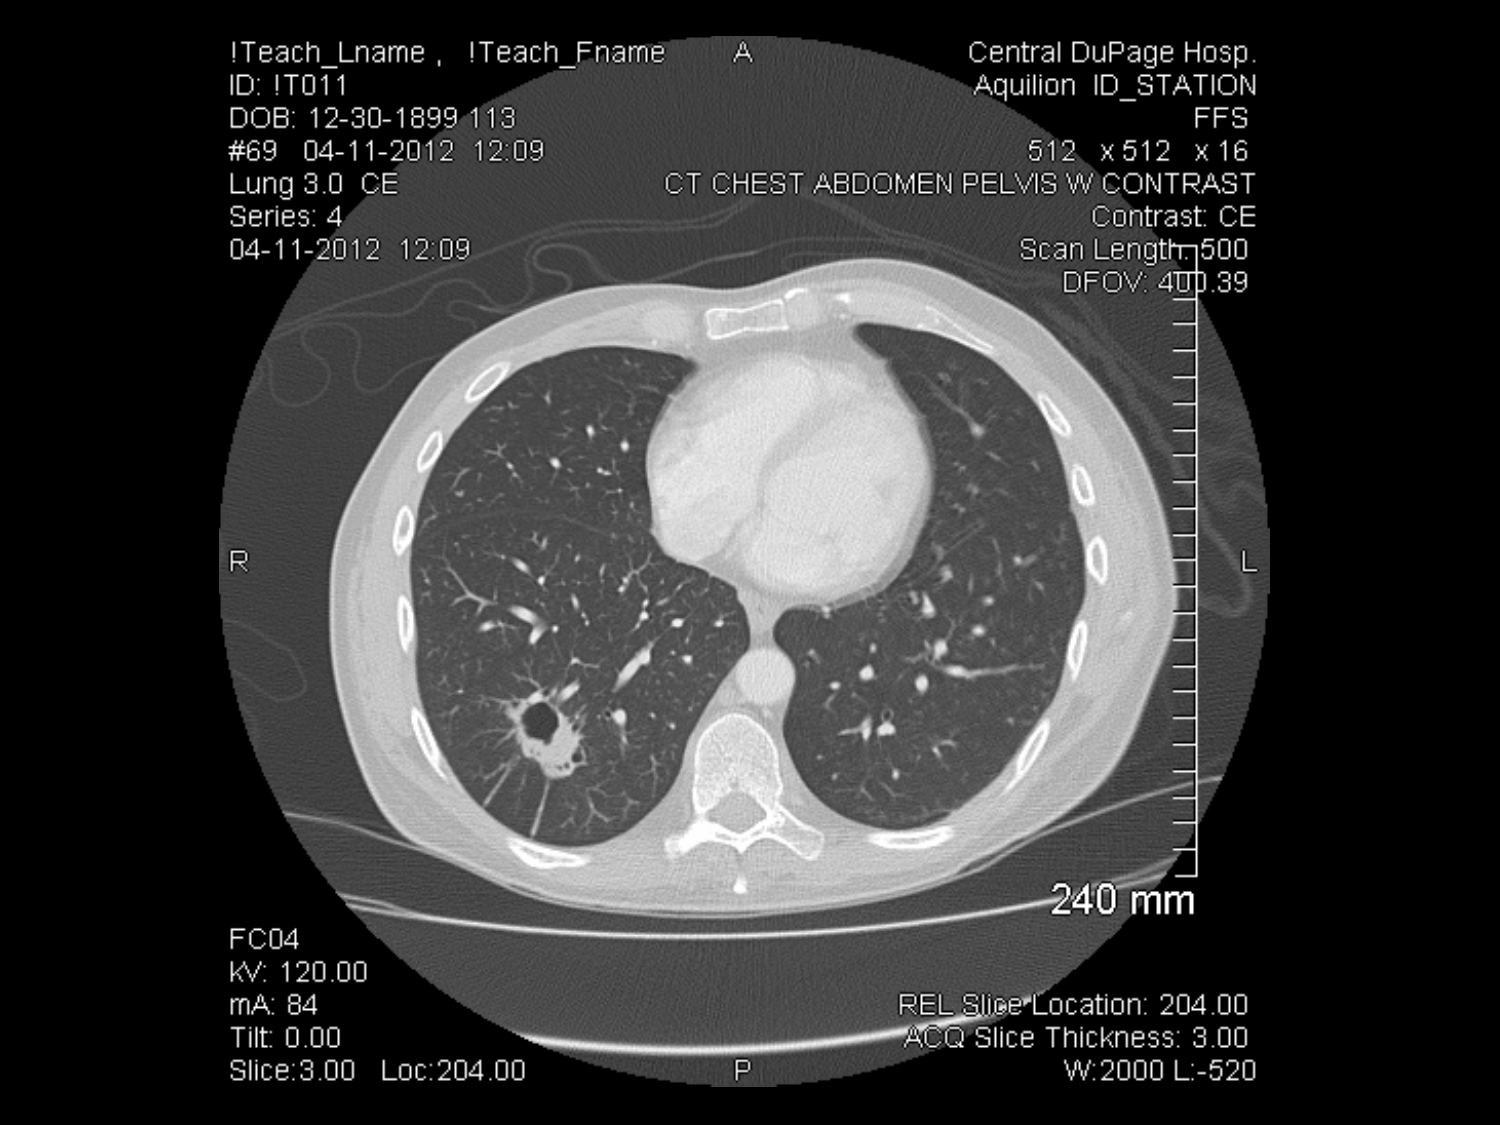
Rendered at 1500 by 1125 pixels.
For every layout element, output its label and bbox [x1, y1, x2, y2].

picture [219, 35, 1270, 1087]
